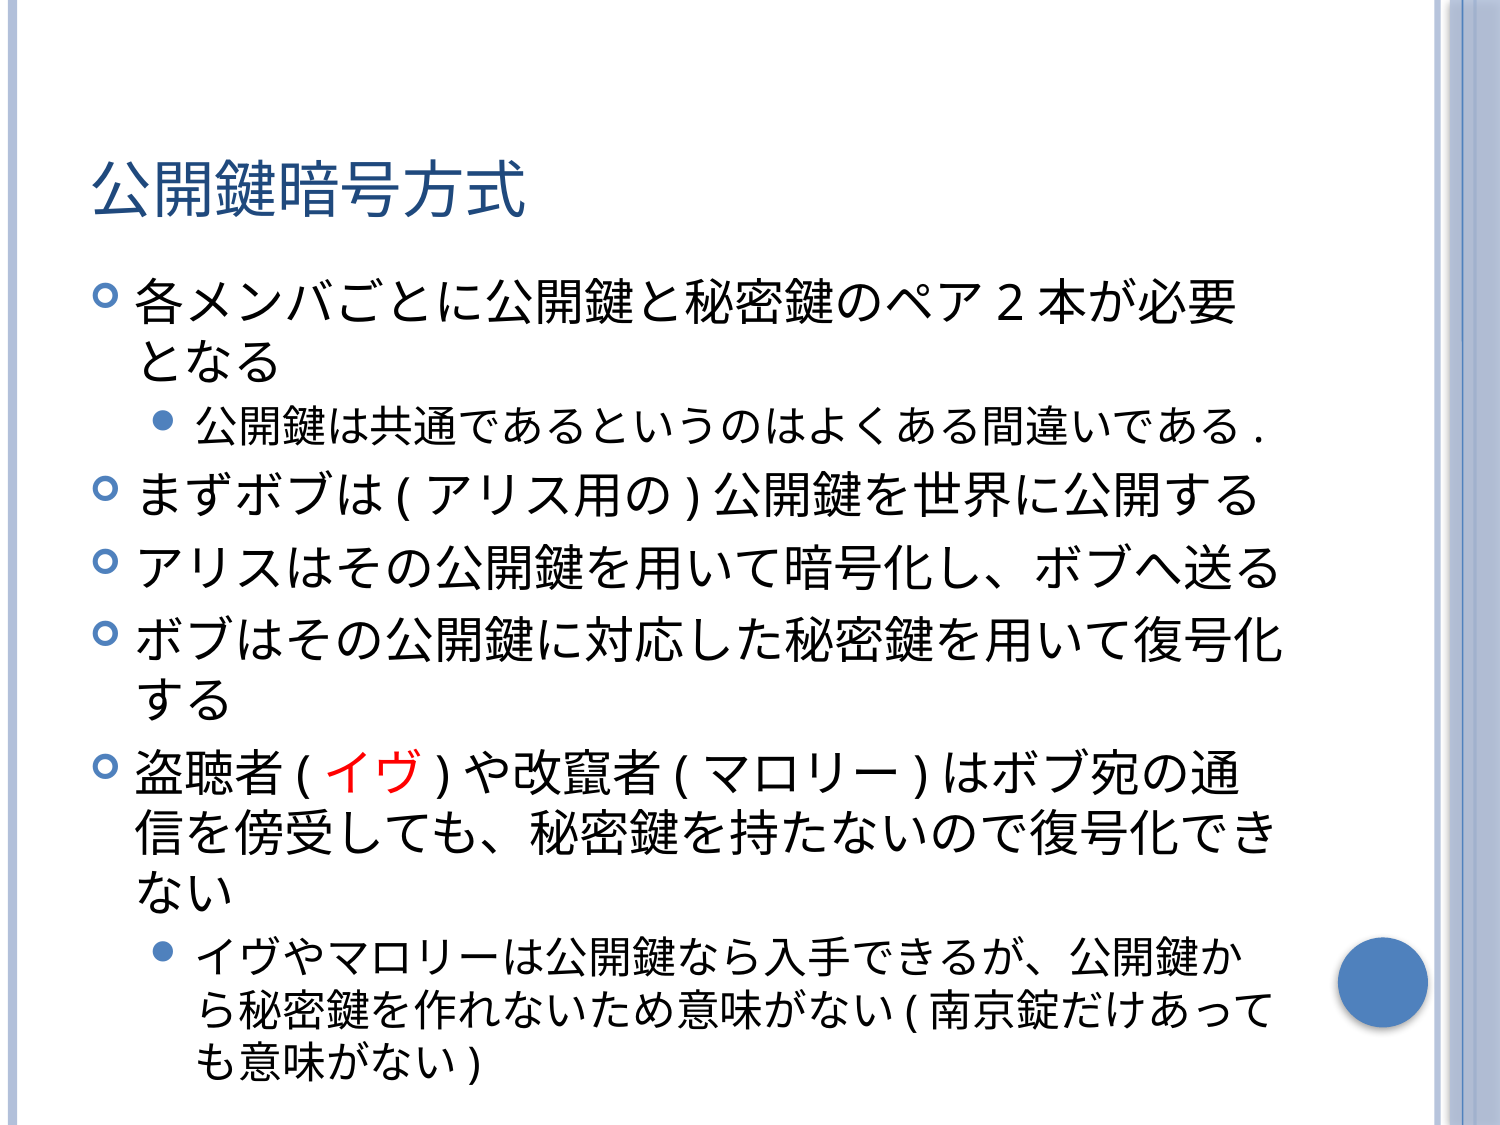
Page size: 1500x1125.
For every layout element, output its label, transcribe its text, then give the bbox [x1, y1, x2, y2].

list 各メンバごとに公開鍵と秘密鍵のペア2本が必要となる 公開鍵は共通であるというのはよくある間違いである. まずボブは(アリス用の)公開鍵を世界に公開する アリスはその公開鍵を用いて暗号化し、ボブへ送る ボブはその公開鍵に対応した秘密鍵を用いて復号化する 盗聴者(イヴ)や改竄者(マロリー)はボブ宛の通信を傍受しても、秘密鍵を持たないので復号化できない イヴやマロリーは公開鍵なら入手できるが、公開鍵から秘密鍵を作れないため意味がない(南京錠だけあっても意味がない) [75, 262, 1300, 1062]
title 公開鍵暗号方式 [75, 45, 1300, 233]
